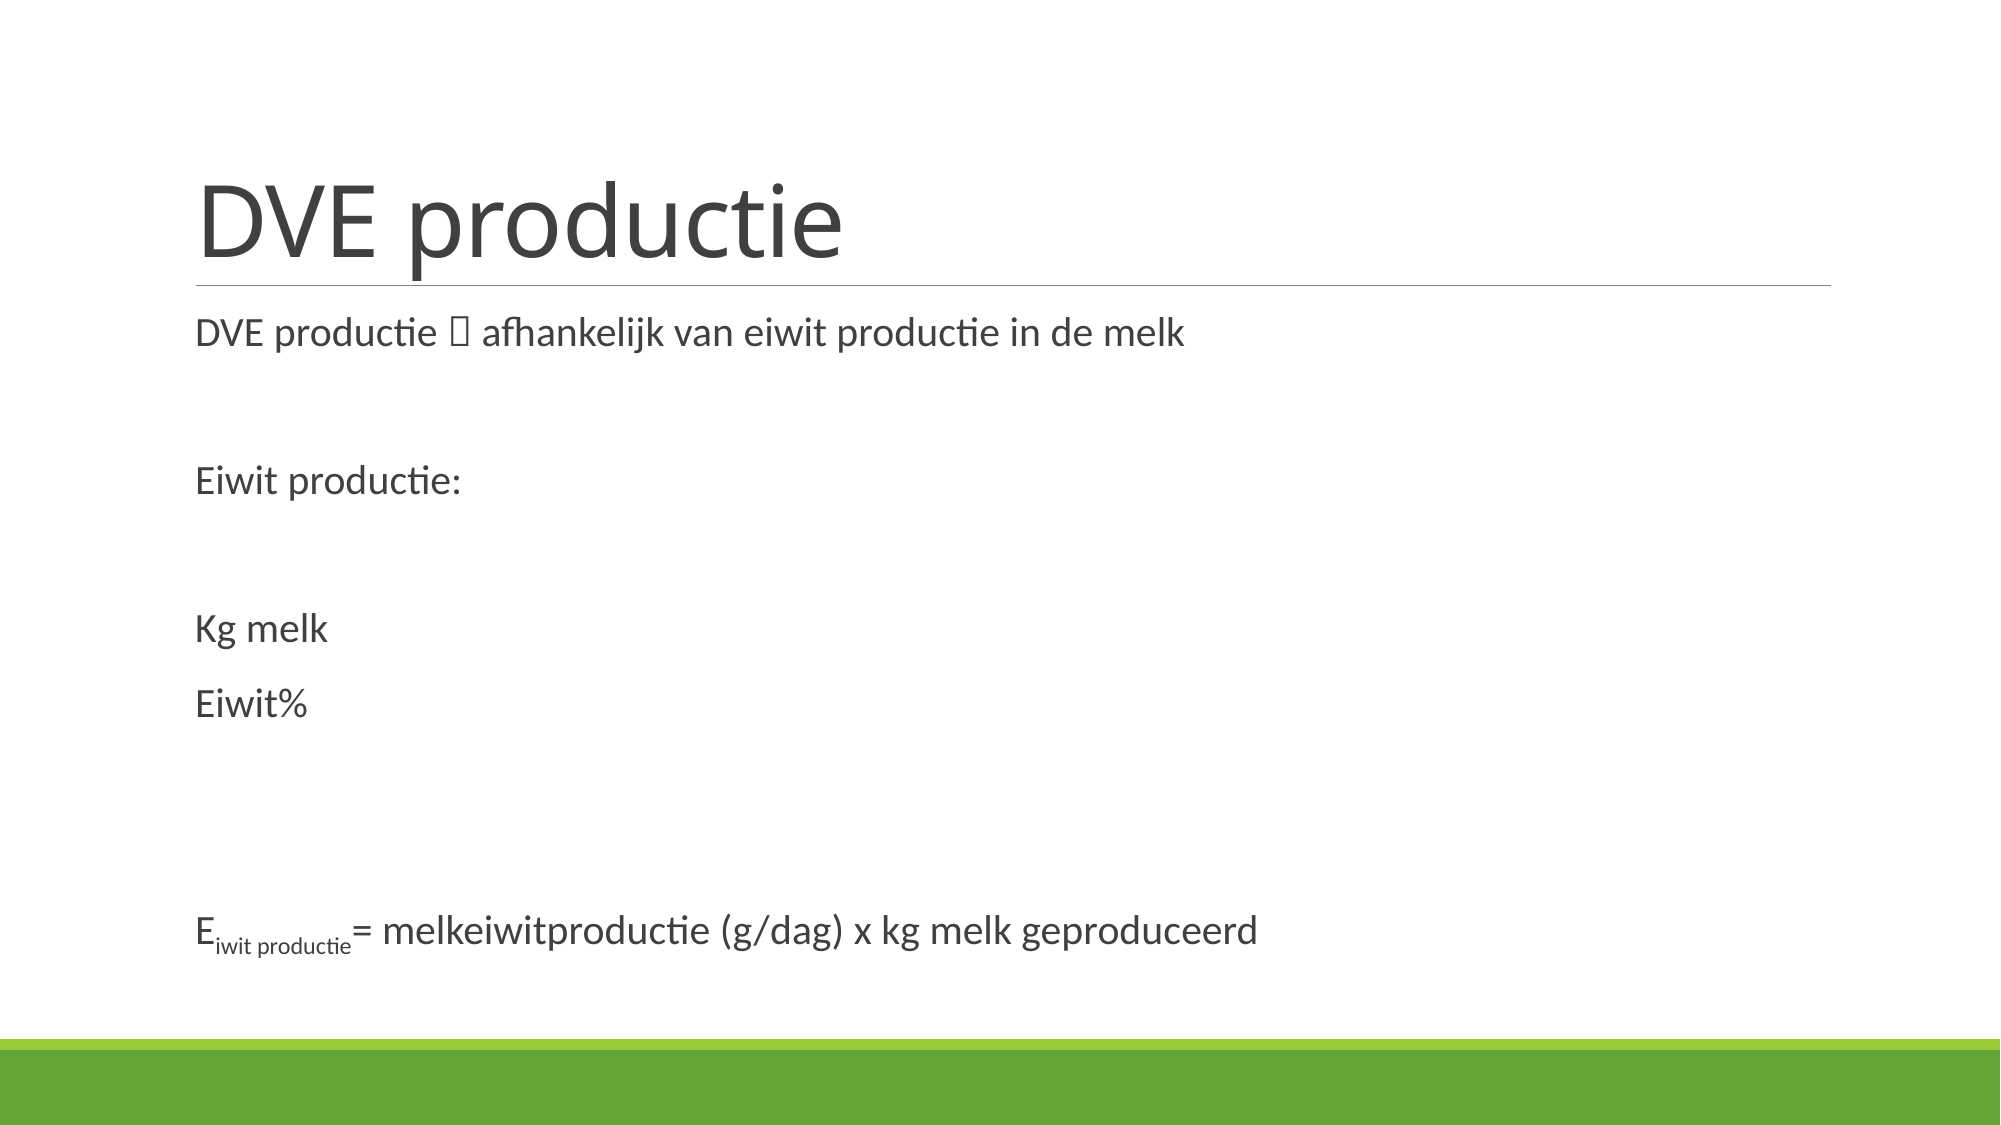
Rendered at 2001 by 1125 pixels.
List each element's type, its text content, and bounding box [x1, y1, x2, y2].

list DVE productie  afhankelijk van eiwit productie in de melk Eiwit productie: Kg melk Eiwit% Eiwit productie= melkeiwitproductie (g/dag) x kg melk geproduceerd [180, 302, 1830, 963]
title DVE productie [180, 47, 1830, 285]
